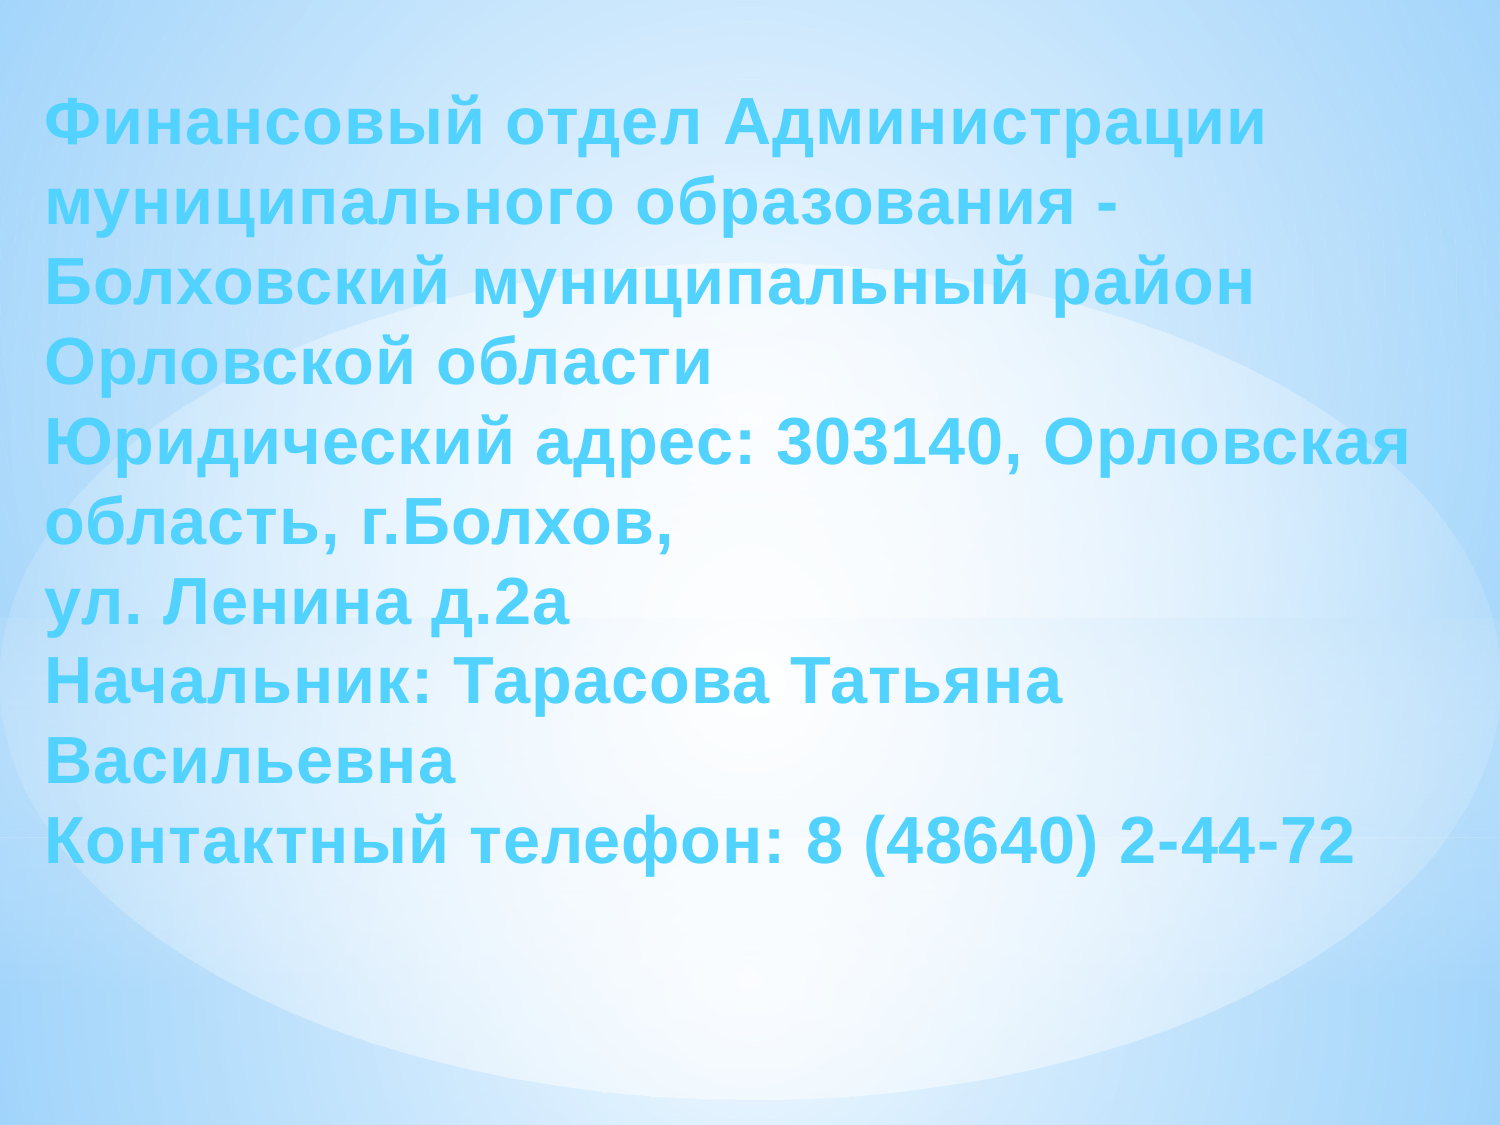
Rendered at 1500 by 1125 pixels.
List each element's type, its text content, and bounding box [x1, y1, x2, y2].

text_box Финансовый отдел Администрации муниципального образования - Болховский муниципальный район Орловской области Юридический адрес: 303140, Орловская область, г.Болхов, ул. Ленина д.2а Начальник: Тарасова Татьяна Васильевна Контактный телефон: 8 (48640) 2-44-72 [29, 70, 1471, 885]
